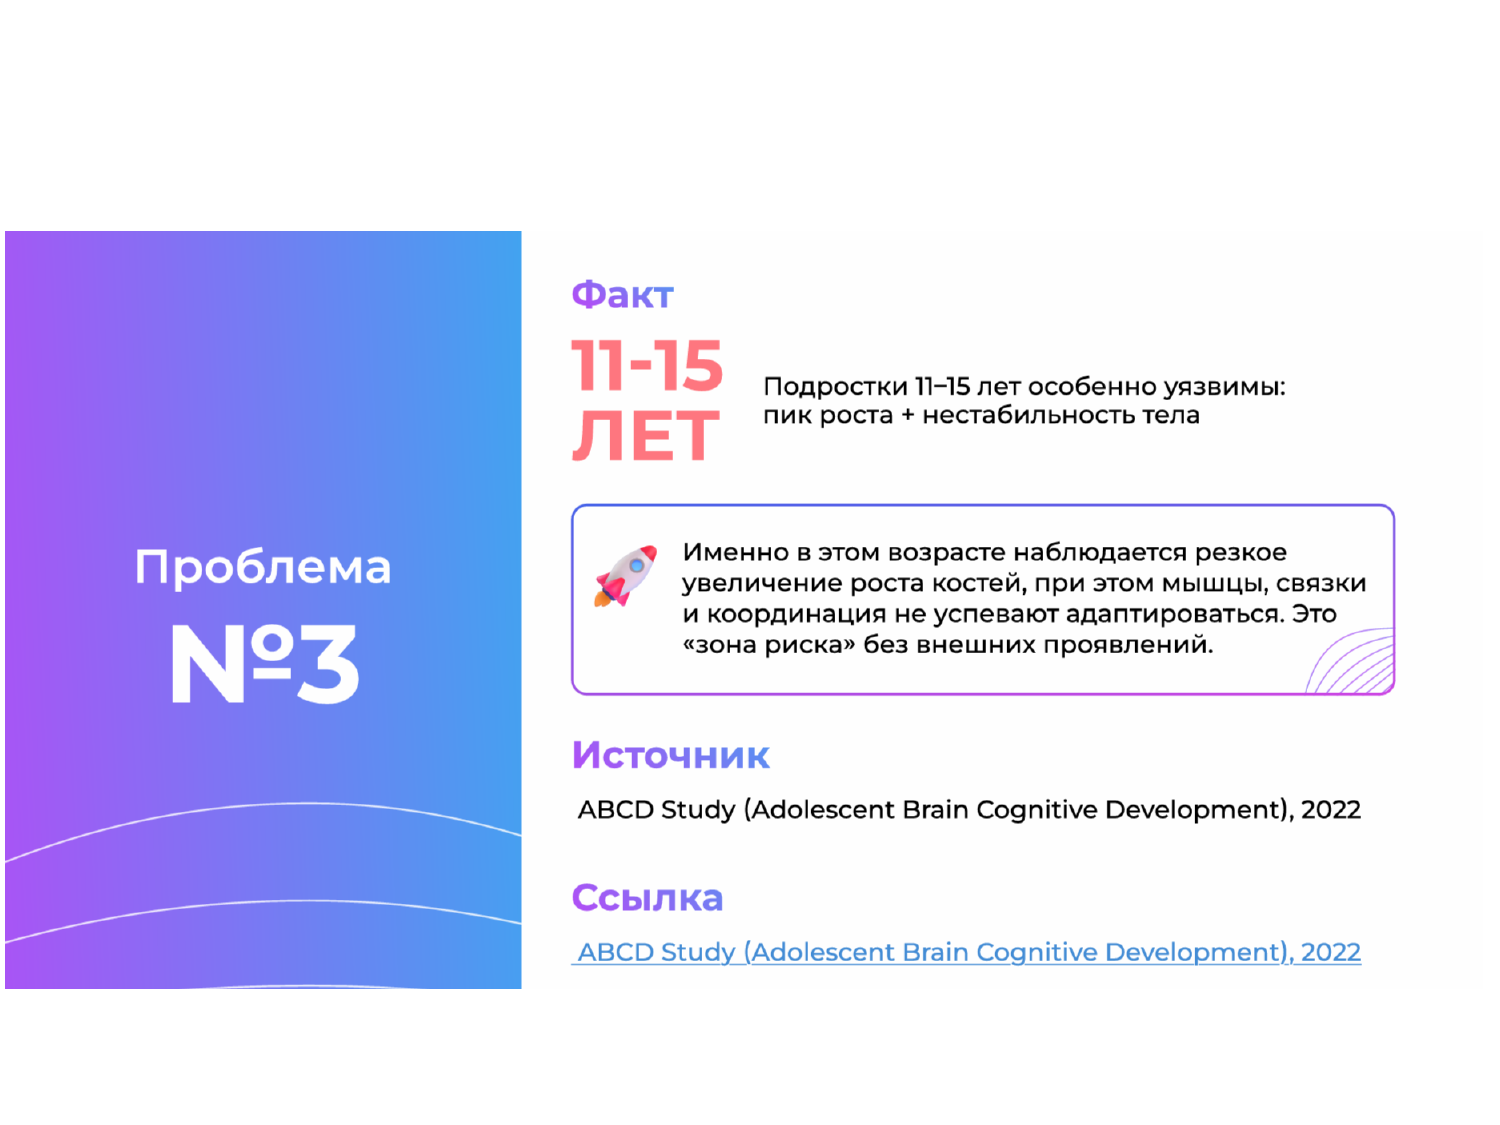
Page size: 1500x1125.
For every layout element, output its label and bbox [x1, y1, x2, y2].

picture [5, 231, 1483, 989]
